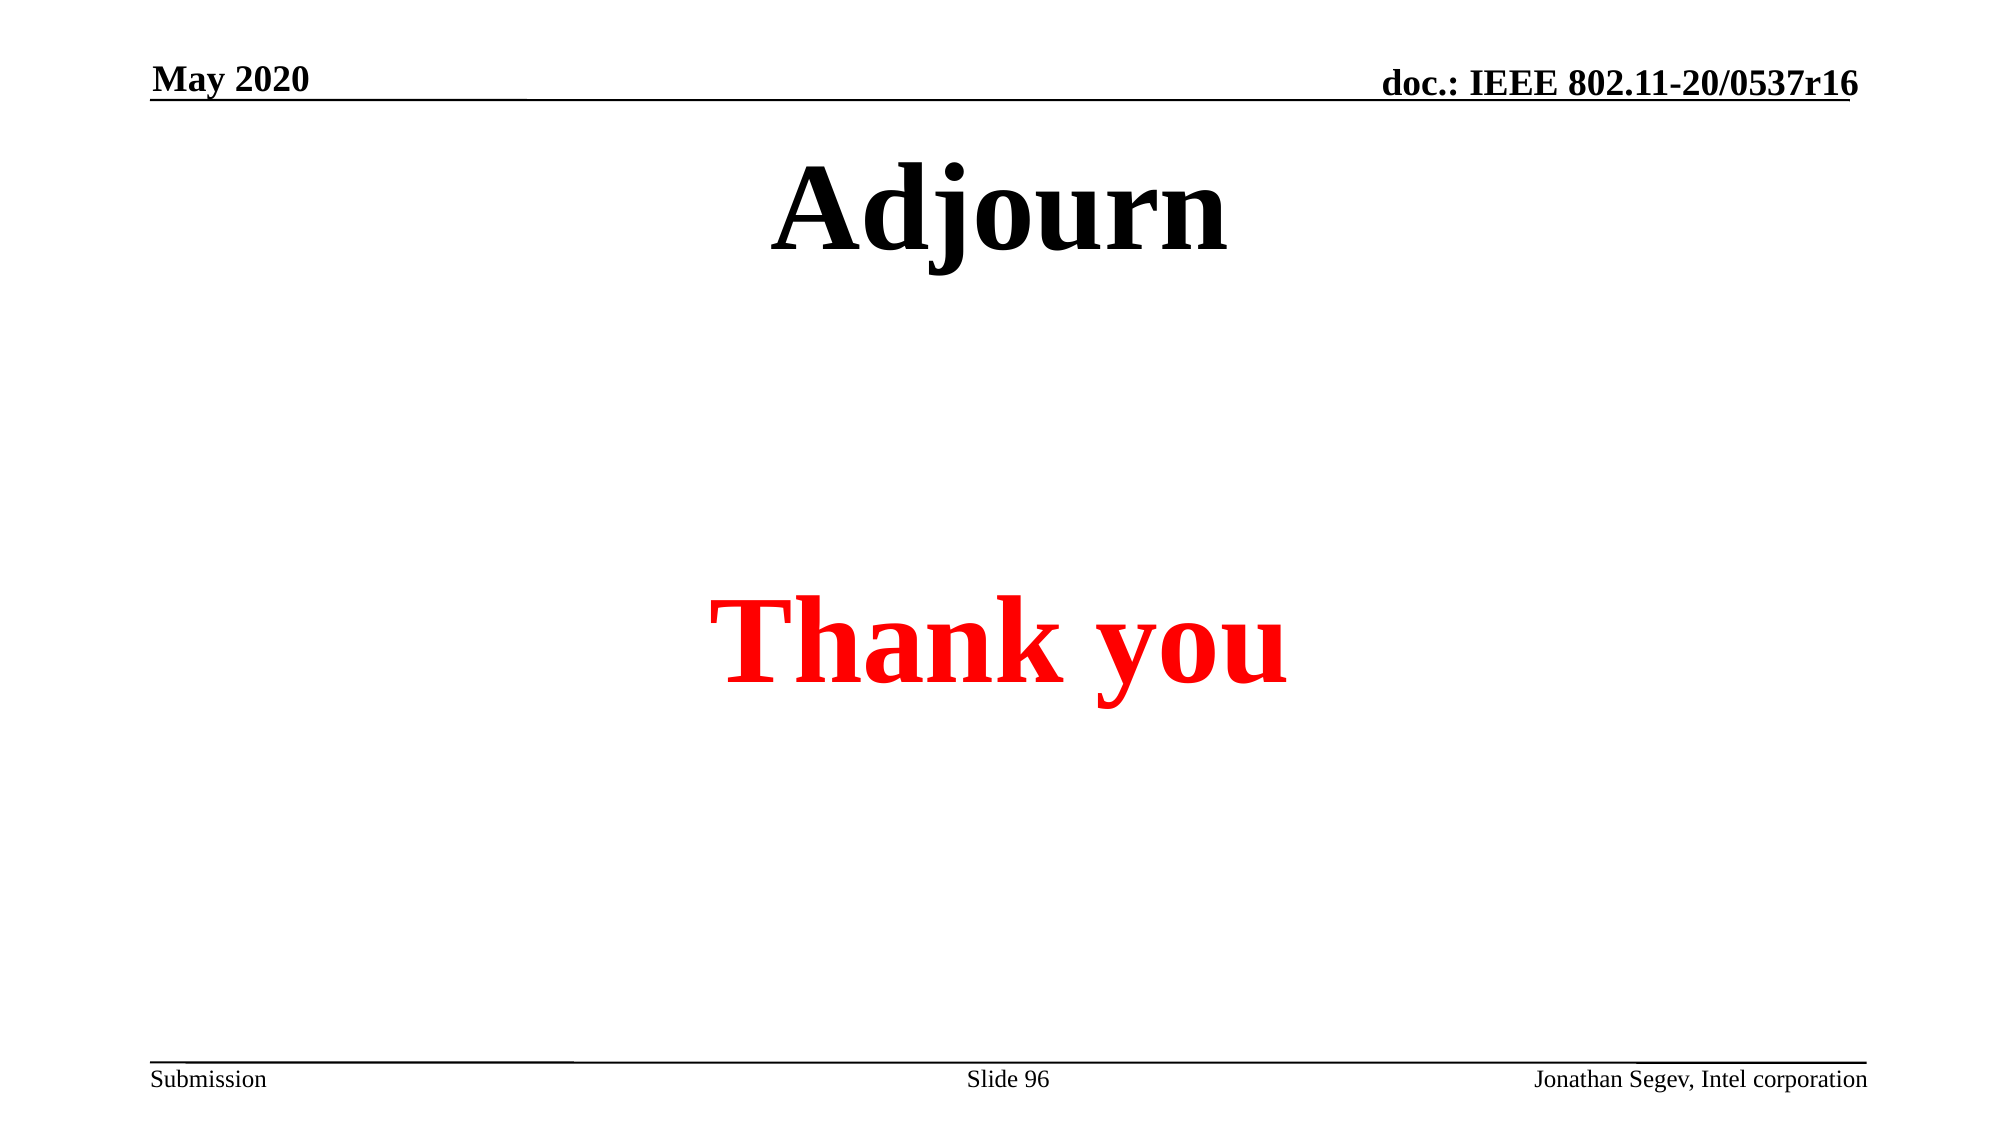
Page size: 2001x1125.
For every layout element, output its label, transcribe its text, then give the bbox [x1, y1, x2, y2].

list Thank you [149, 324, 1850, 1000]
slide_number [152, 54, 563, 100]
title Adjourn [149, 112, 1850, 288]
footer Jonathan Segev, Intel corporation [1171, 1061, 1869, 1093]
slide_number Slide 96 [950, 1061, 1067, 1123]
